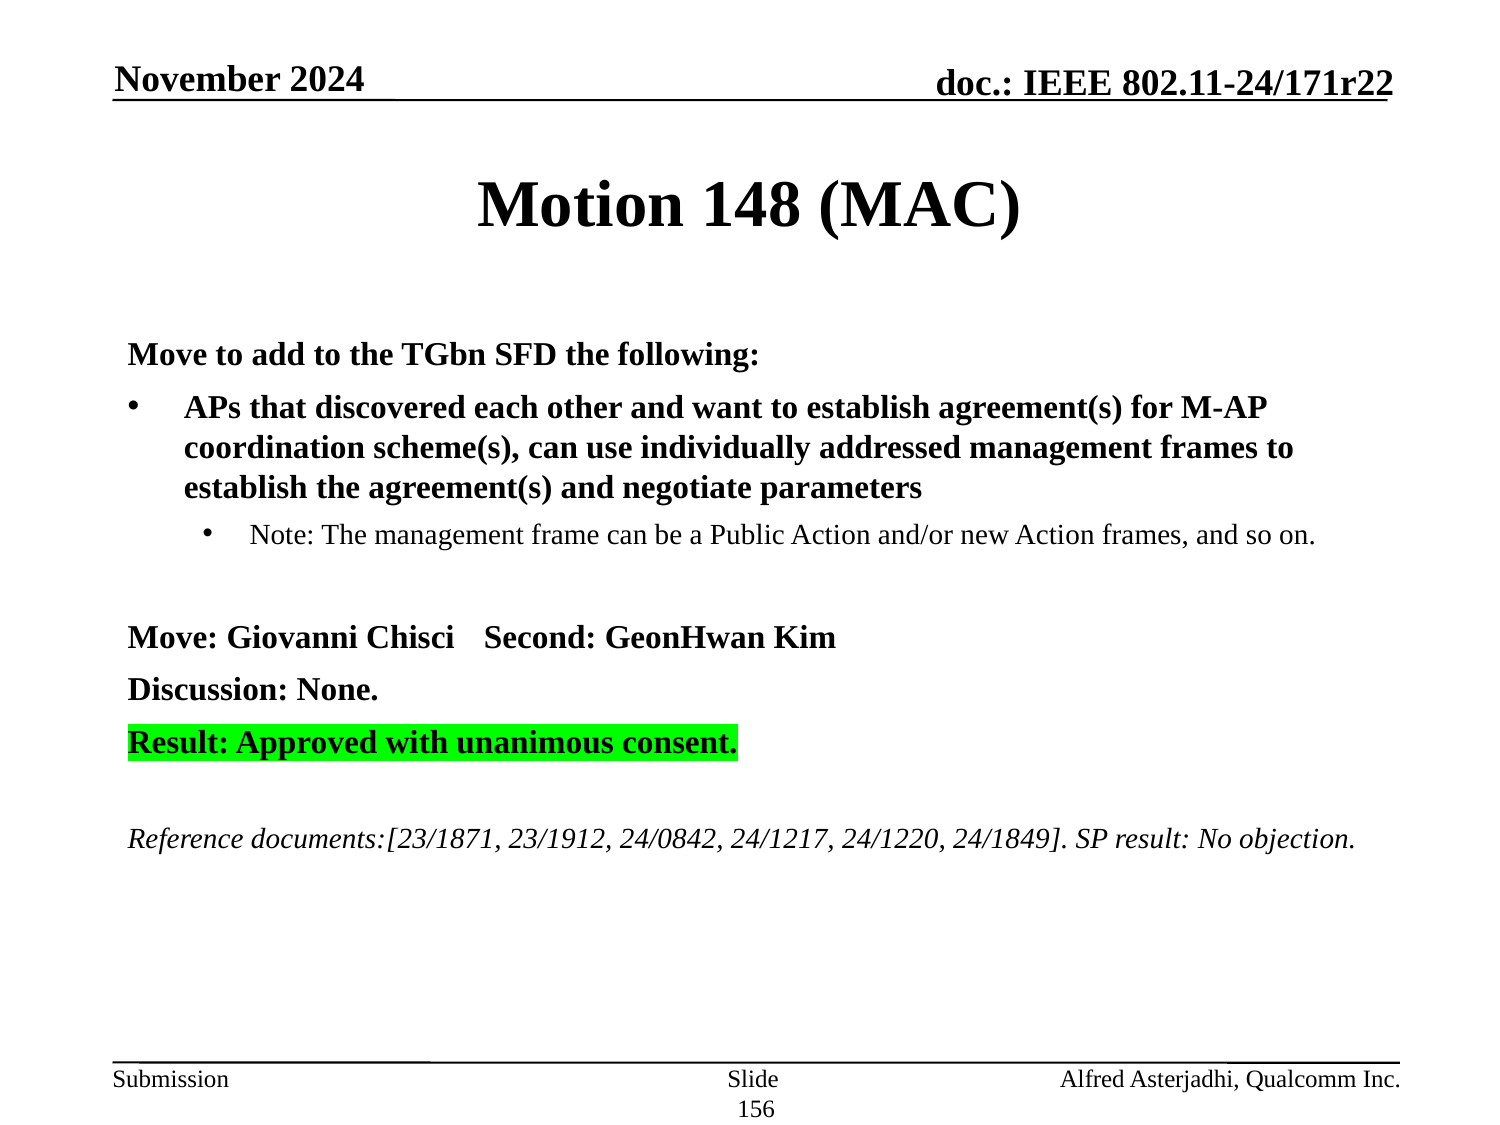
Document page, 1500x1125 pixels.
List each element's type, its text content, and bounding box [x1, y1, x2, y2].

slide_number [114, 54, 423, 100]
title Motion 148 (MAC) [112, 112, 1388, 288]
slide_number Slide 156 [712, 1061, 800, 1123]
footer Alfred Asterjadhi, Qualcomm Inc. [878, 1061, 1402, 1093]
list Move to add to the TGbn SFD the following: APs that discovered each other and want to establish agreement(s) for M-AP coordination scheme(s), can use individually addressed management frames to establish the agreement(s) and negotiate parameters Note: The management frame can be a Public Action and/or new Action frames, and so on. Move: Giovanni Chisci Second: GeonHwan Kim Discussion: None. Result: Approved with unanimous consent. Reference documents:[23/1871, 23/1912, 24/0842, 24/1217, 24/1220, 24/1849]. SP result: No objection. [112, 324, 1388, 1000]
